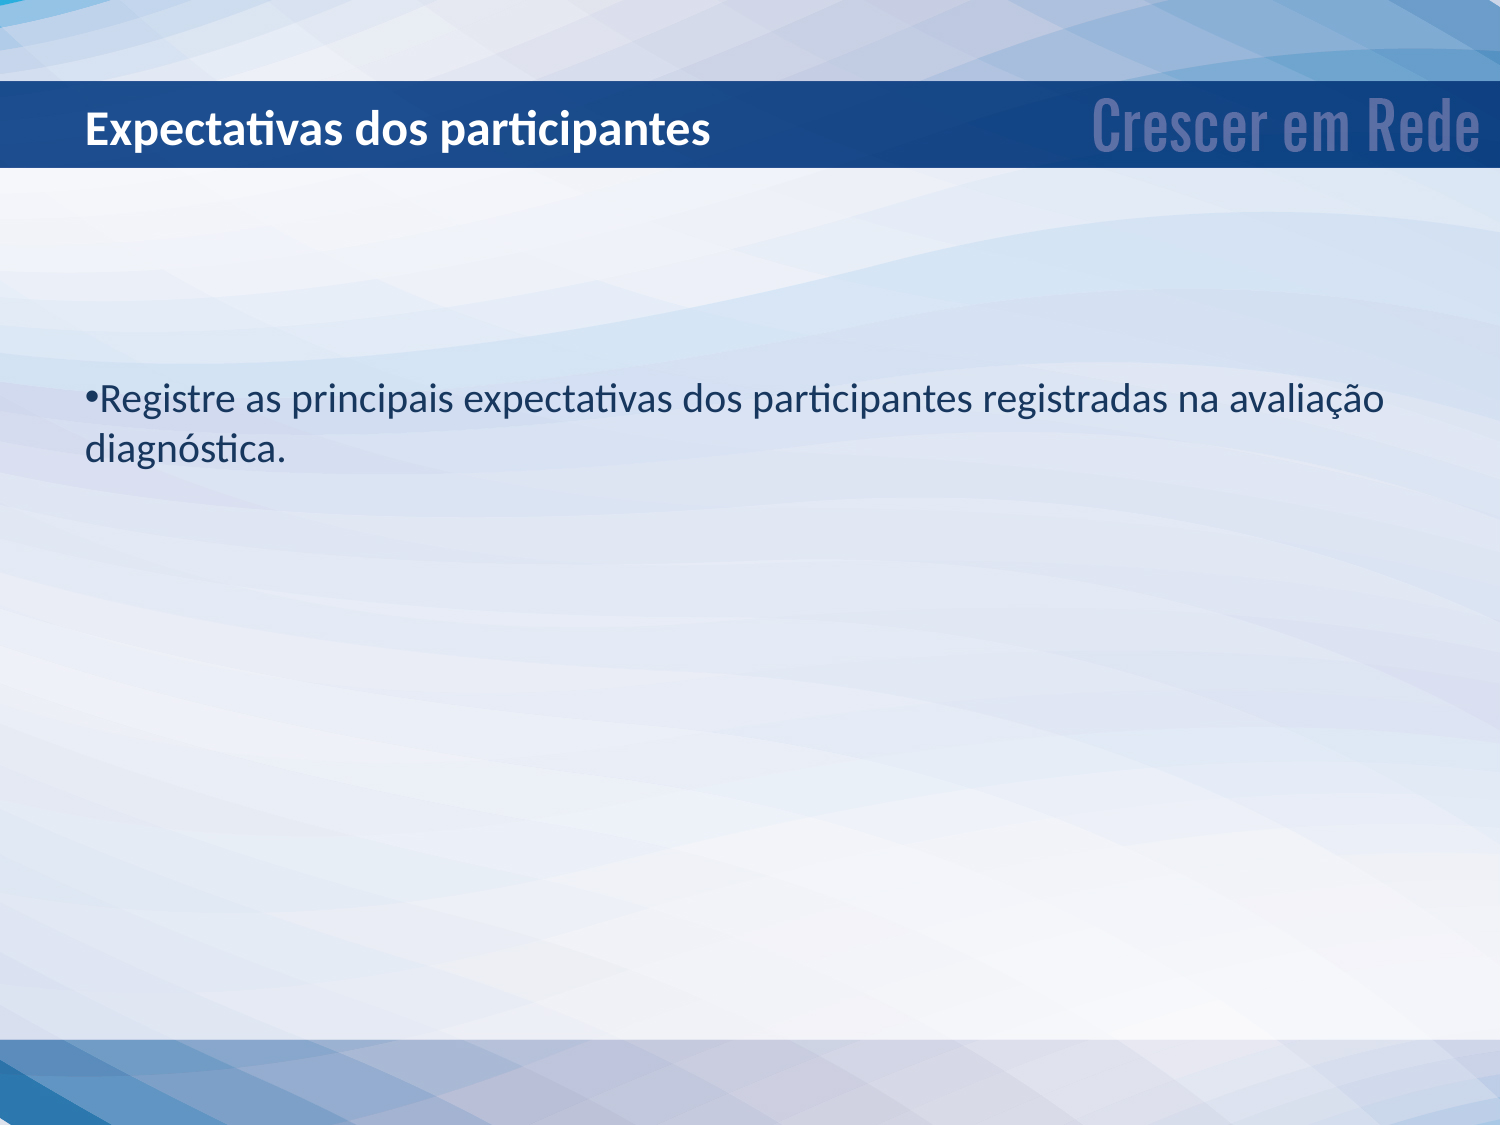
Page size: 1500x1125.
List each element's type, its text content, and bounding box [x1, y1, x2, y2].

text_box Registre as principais expectativas dos participantes registradas na avaliação diagnóstica. [70, 363, 1430, 478]
picture [0, 0, 1500, 1125]
text_box Expectativas dos participantes [70, 88, 1430, 163]
